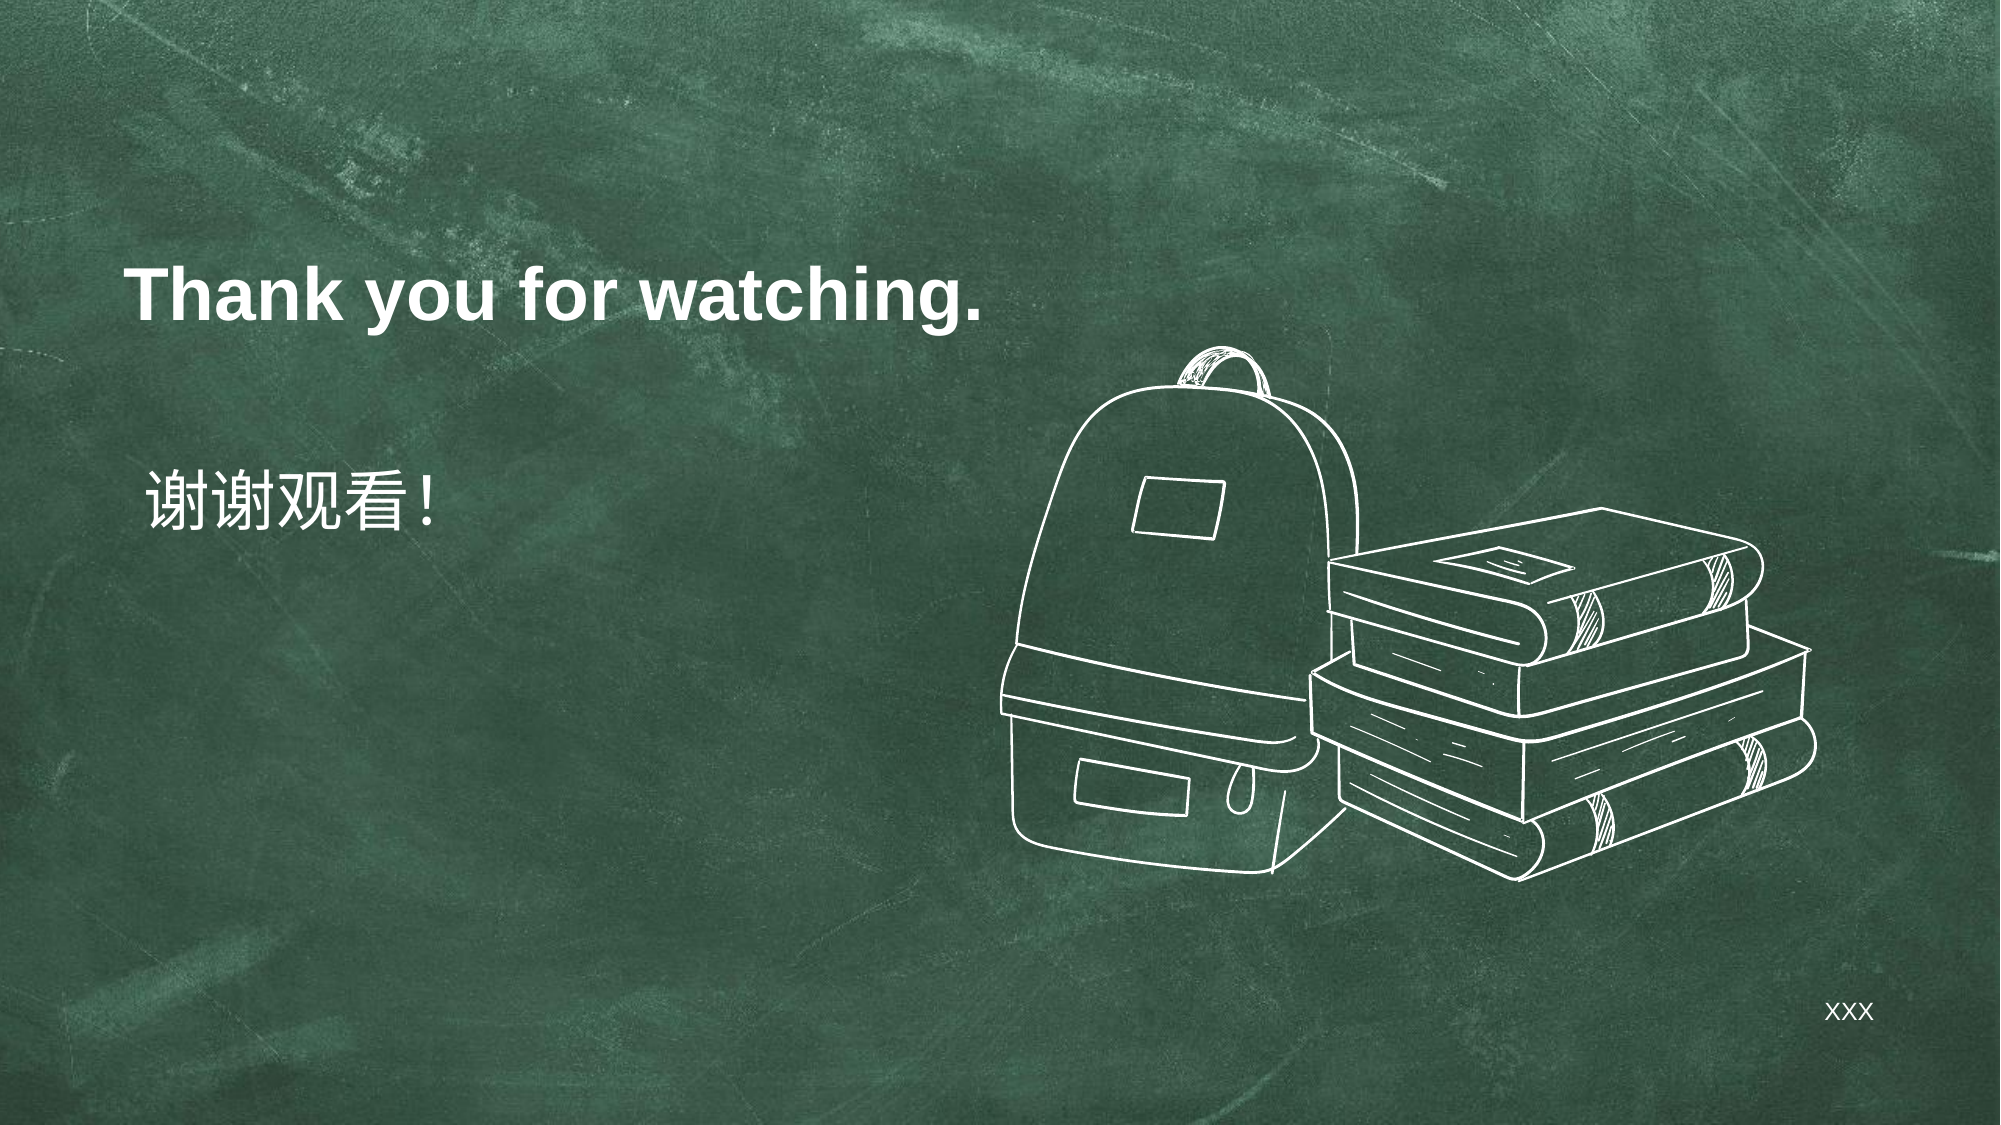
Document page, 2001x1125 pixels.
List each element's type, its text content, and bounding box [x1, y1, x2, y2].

list 谢谢观看！ [128, 397, 634, 610]
picture [0, 0, 2000, 1125]
list Thank you for watching. [108, 164, 1890, 345]
list XXX [1383, 988, 1890, 1038]
